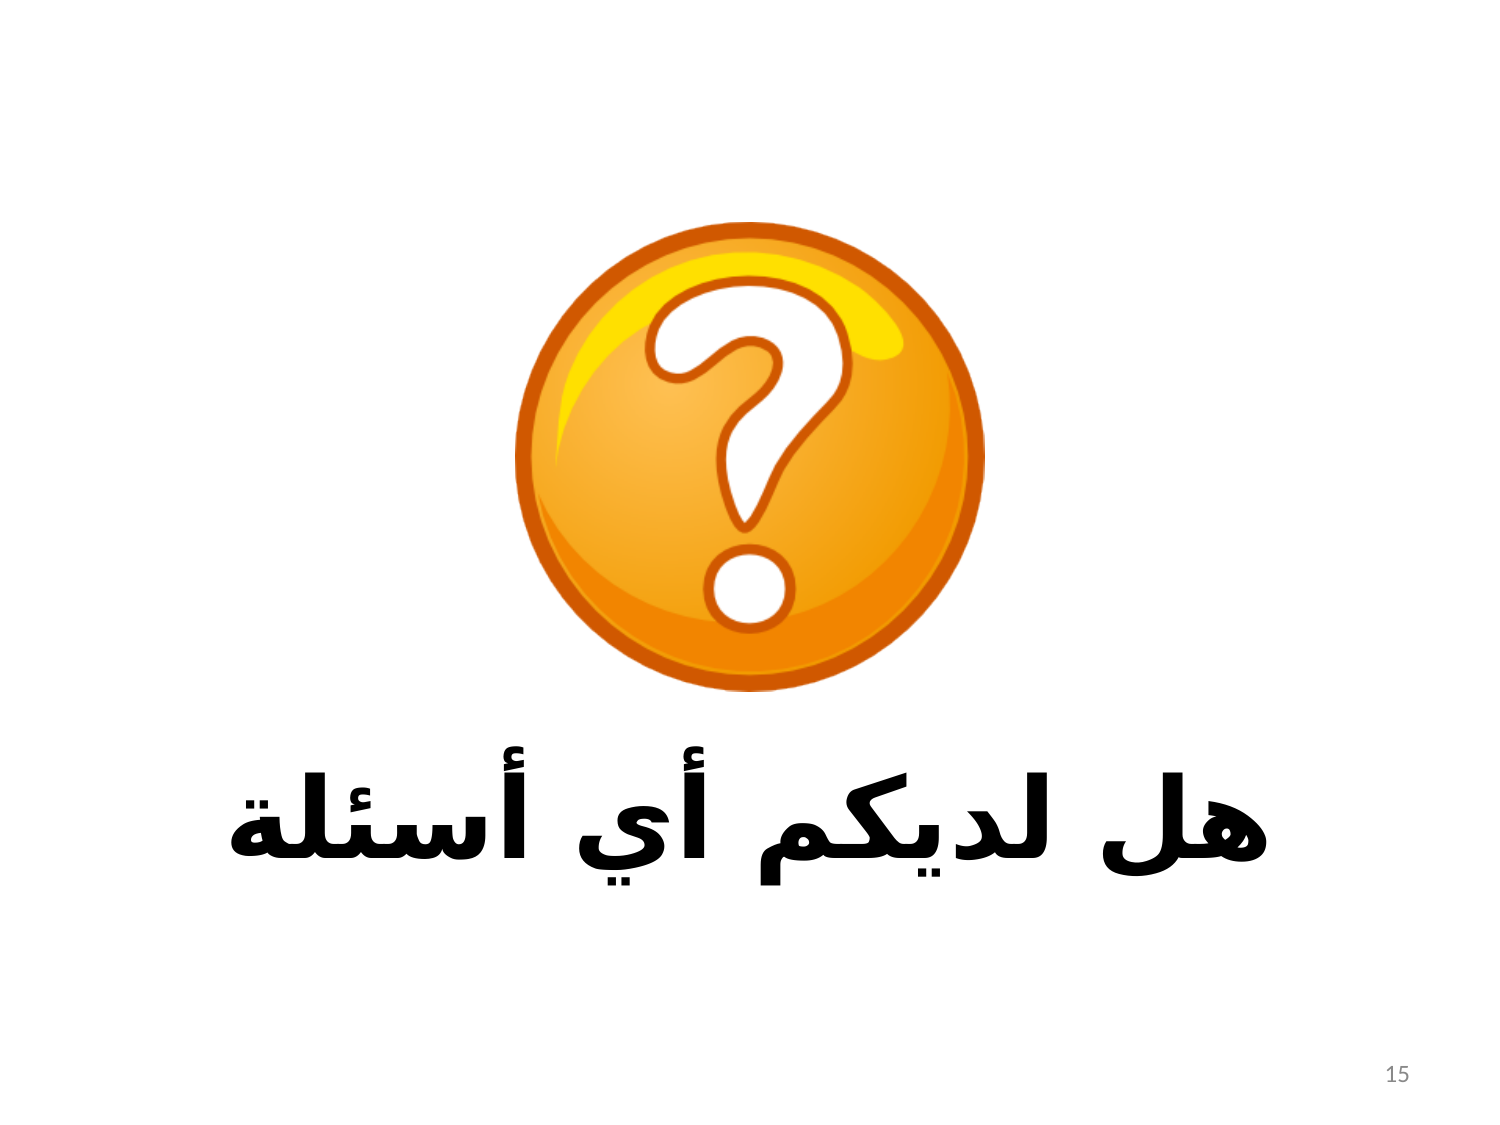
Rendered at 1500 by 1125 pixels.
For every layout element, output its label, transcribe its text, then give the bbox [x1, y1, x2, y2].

picture [515, 222, 985, 692]
slide_number 15 [1074, 1042, 1425, 1103]
text_box هل لديكم أي أسئلة [210, 738, 1290, 888]
